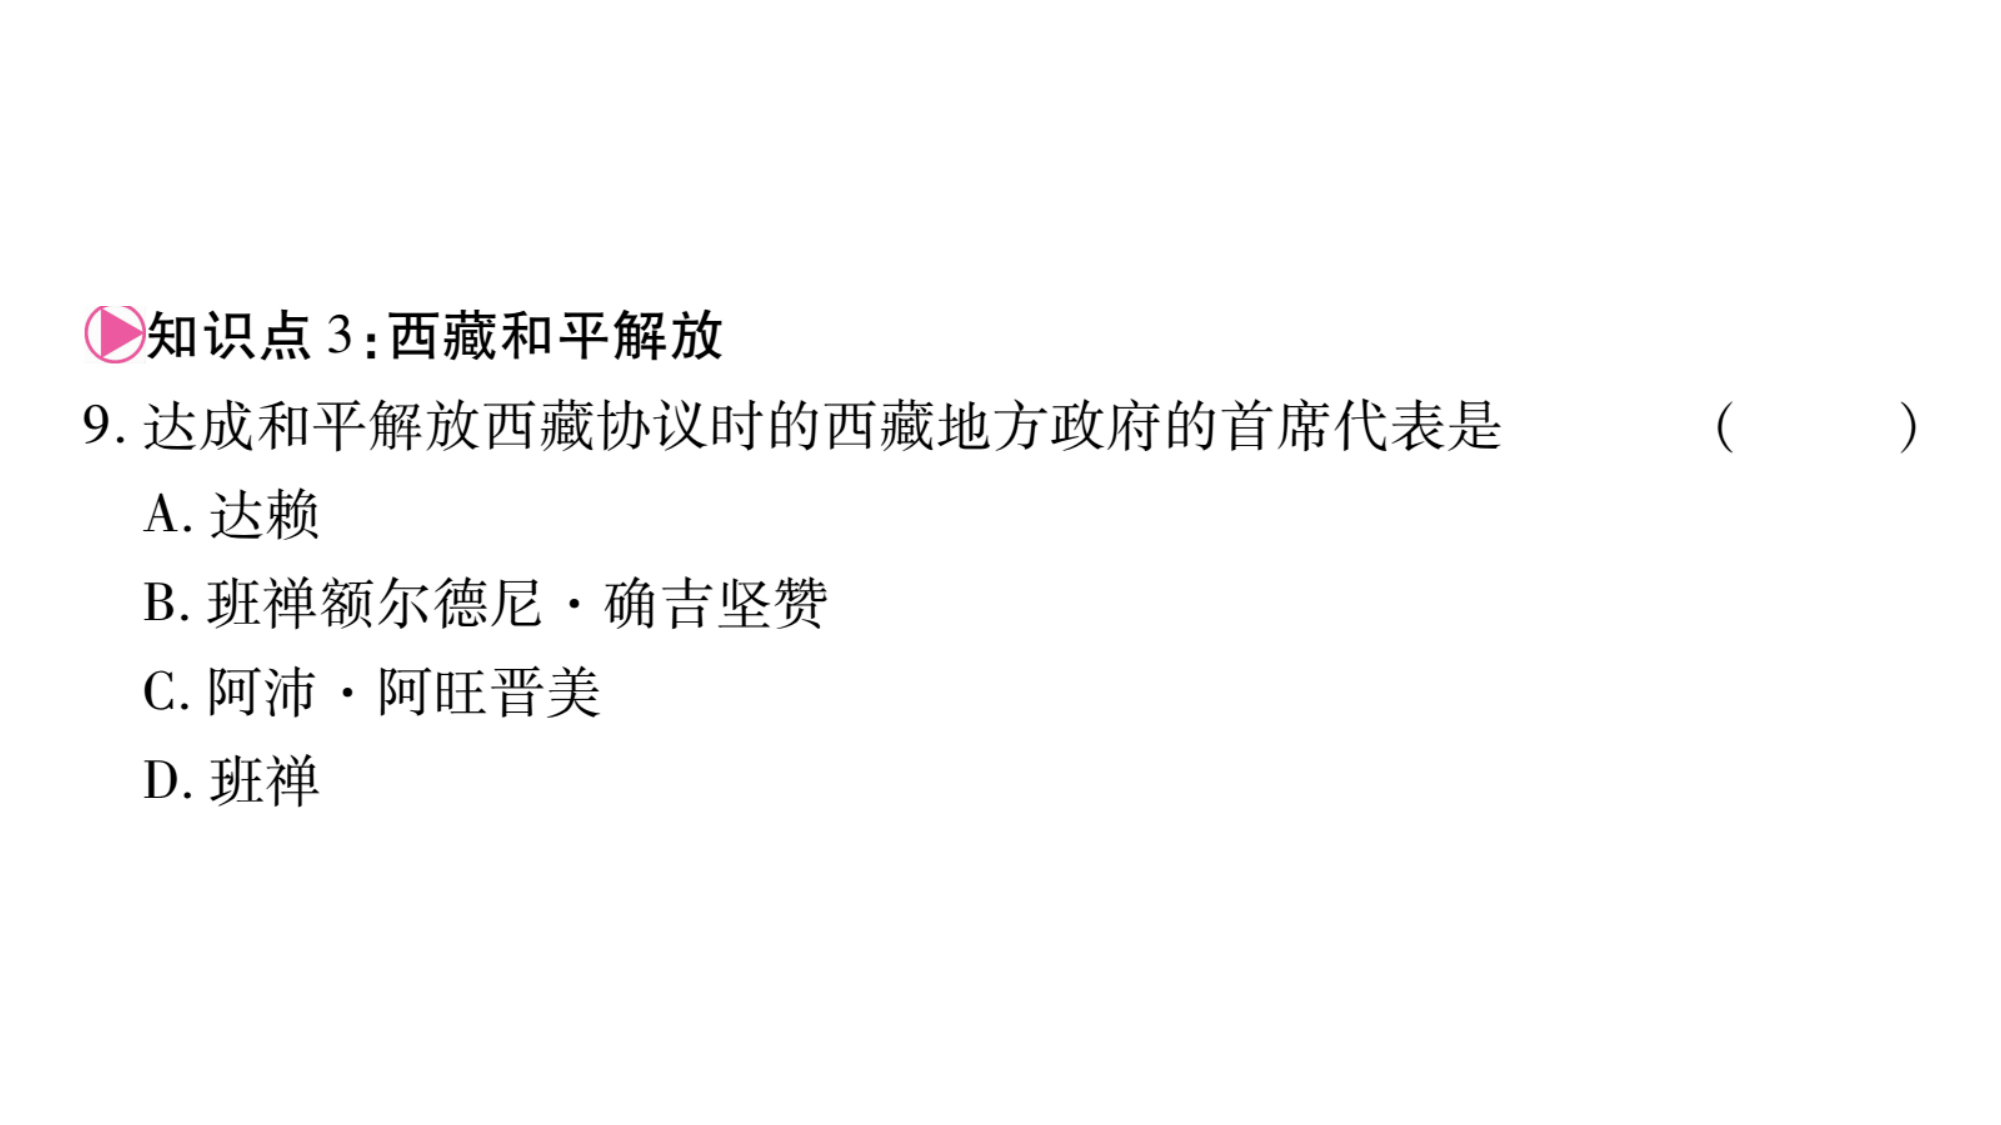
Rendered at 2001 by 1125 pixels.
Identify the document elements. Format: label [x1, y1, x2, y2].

picture [71, 306, 1929, 819]
